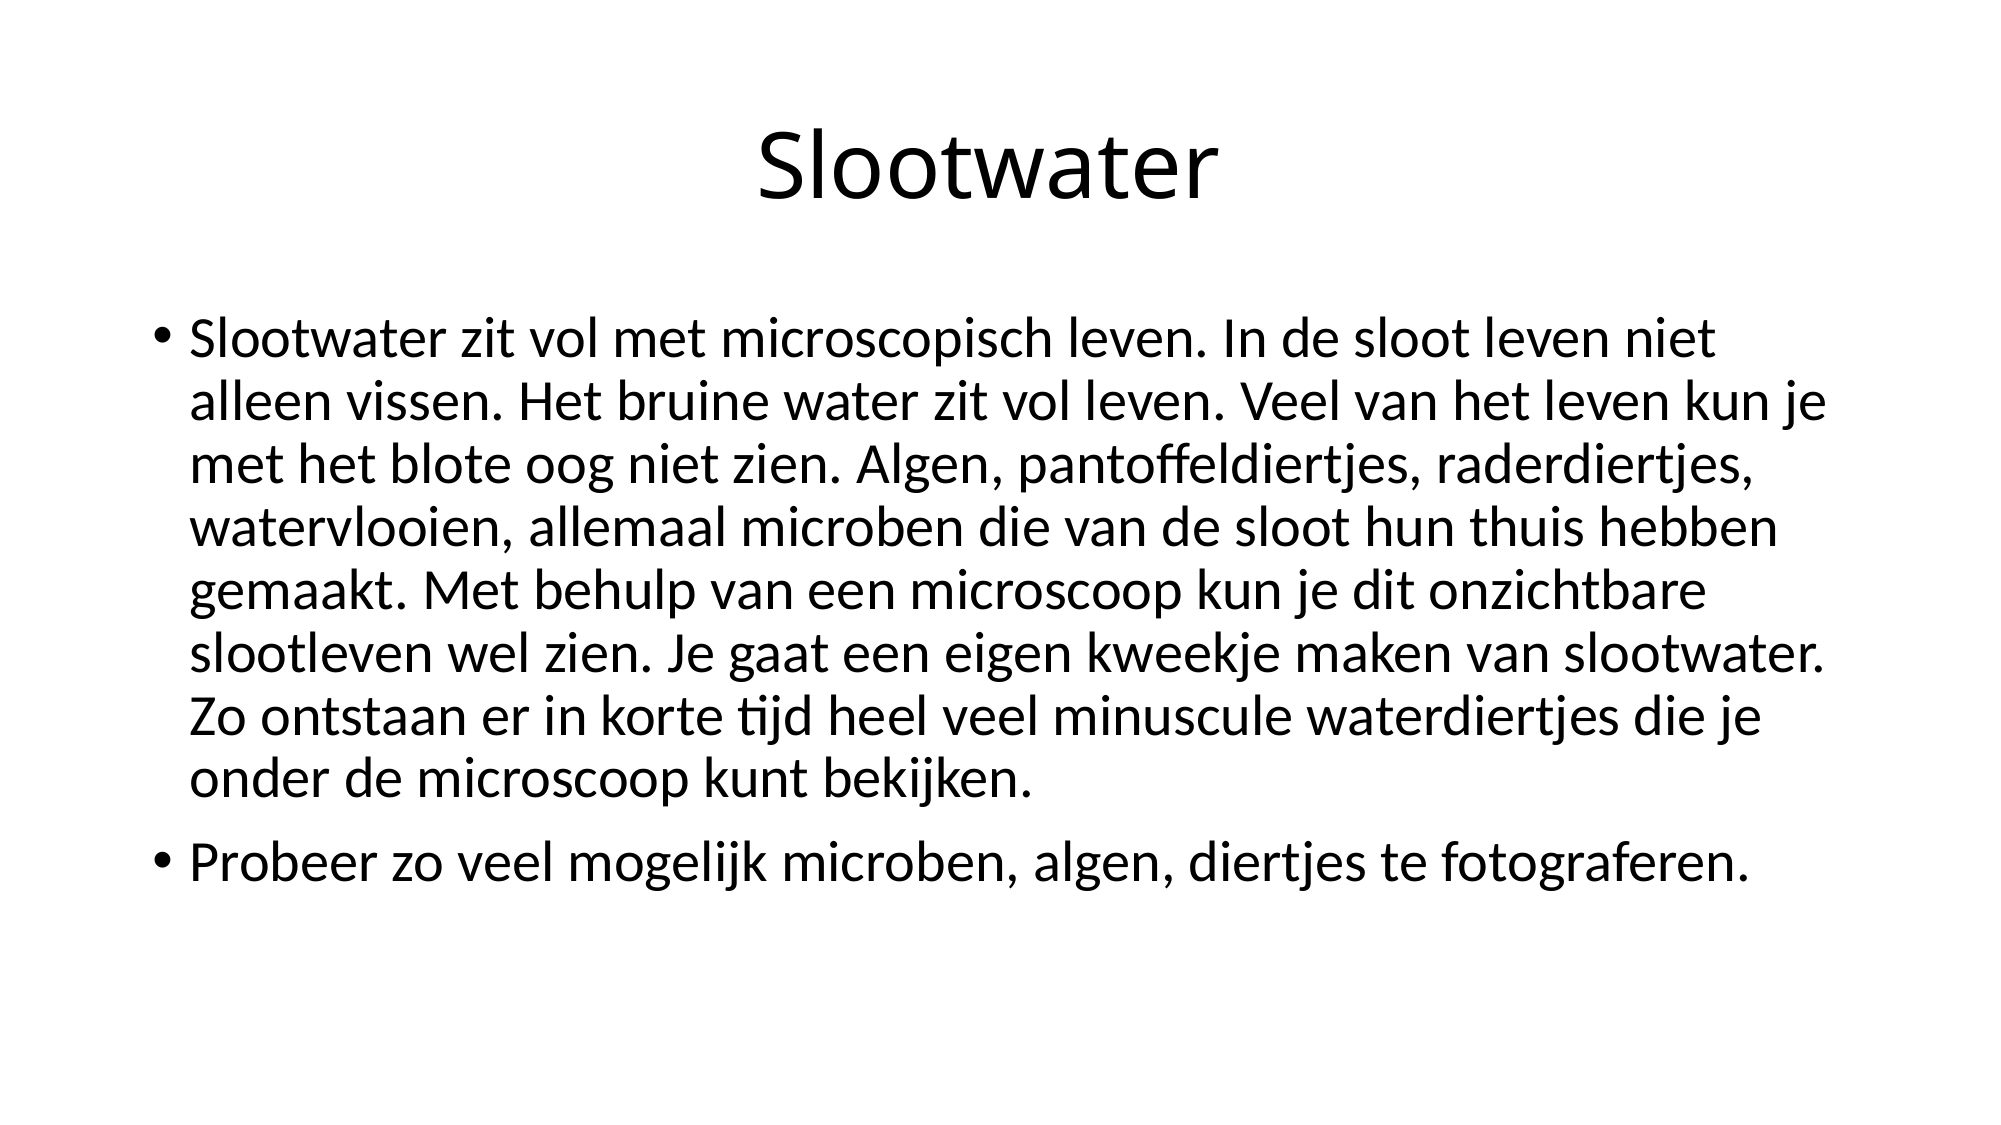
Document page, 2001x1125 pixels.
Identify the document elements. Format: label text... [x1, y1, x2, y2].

list Slootwater zit vol met microscopisch leven. In de sloot leven niet alleen vissen. Het bruine water zit vol leven. Veel van het leven kun je met het blote oog niet zien. Algen, pantoffeldiertjes, raderdiertjes, watervlooien, allemaal microben die van de sloot hun thuis hebben gemaakt. Met behulp van een microscoop kun je dit onzichtbare slootleven wel zien. Je gaat een eigen kweekje maken van slootwater. Zo ontstaan er in korte tijd heel veel minuscule waterdiertjes die je onder de microscoop kunt bekijken. Probeer zo veel mogelijk microben, algen, diertjes te fotograferen. [137, 299, 1863, 1014]
title Slootwater [137, 59, 1863, 278]
